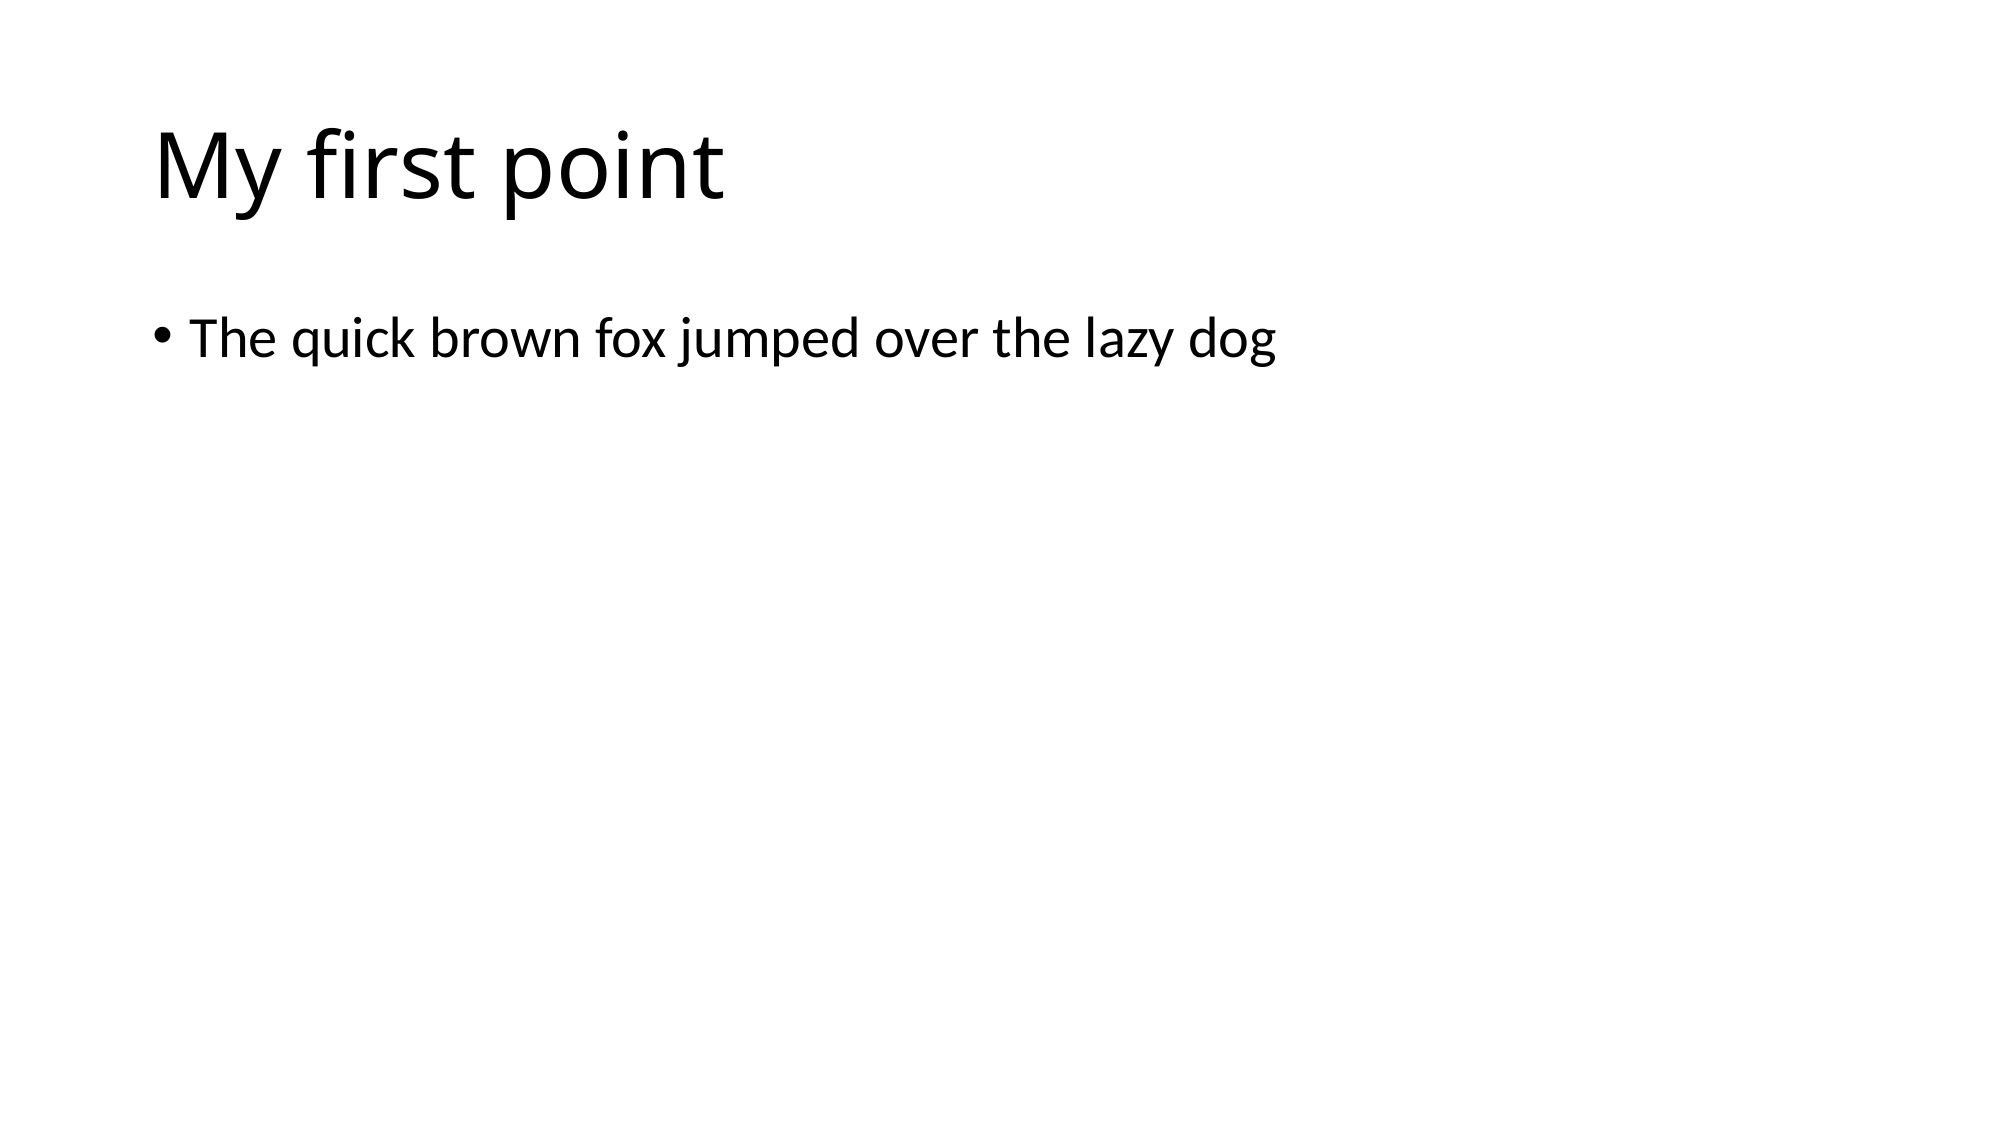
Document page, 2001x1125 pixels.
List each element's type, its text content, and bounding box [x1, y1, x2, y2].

list The quick brown fox jumped over the lazy dog [137, 299, 1863, 1014]
title My first point [137, 59, 1863, 278]
